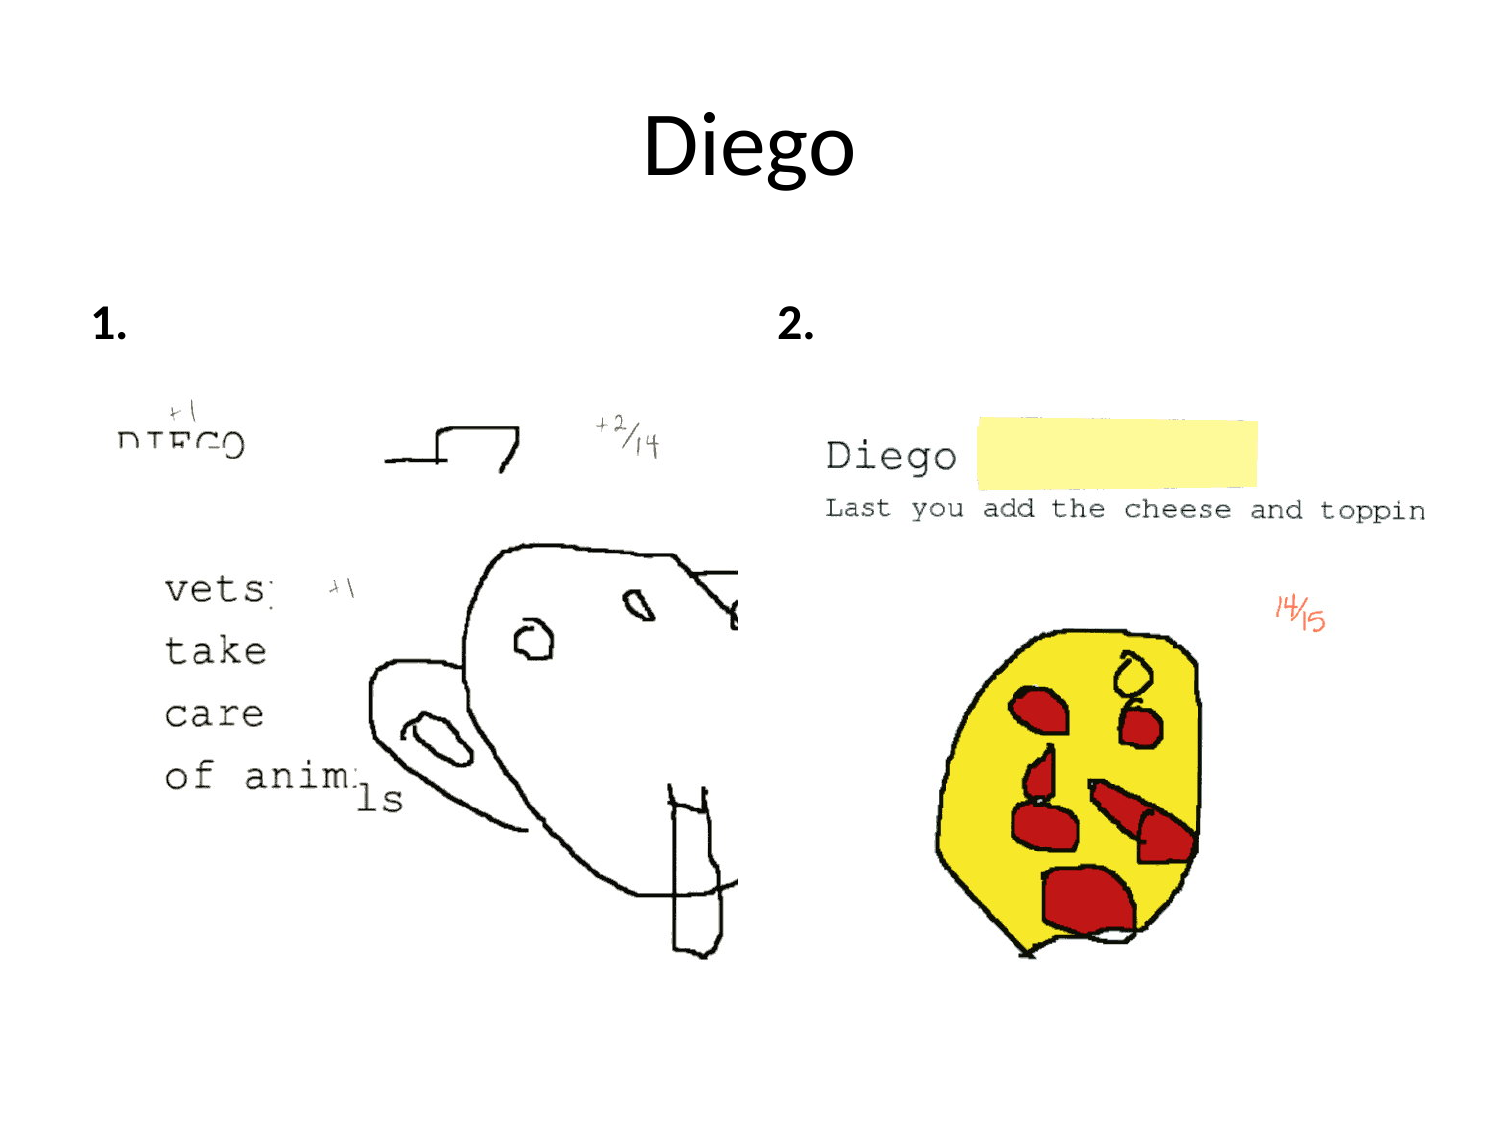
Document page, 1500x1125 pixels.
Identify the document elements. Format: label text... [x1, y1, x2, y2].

title Diego [75, 45, 1425, 233]
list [761, 395, 1426, 967]
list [74, 395, 738, 966]
list 2. [761, 251, 1425, 357]
list 1. [75, 251, 738, 357]
